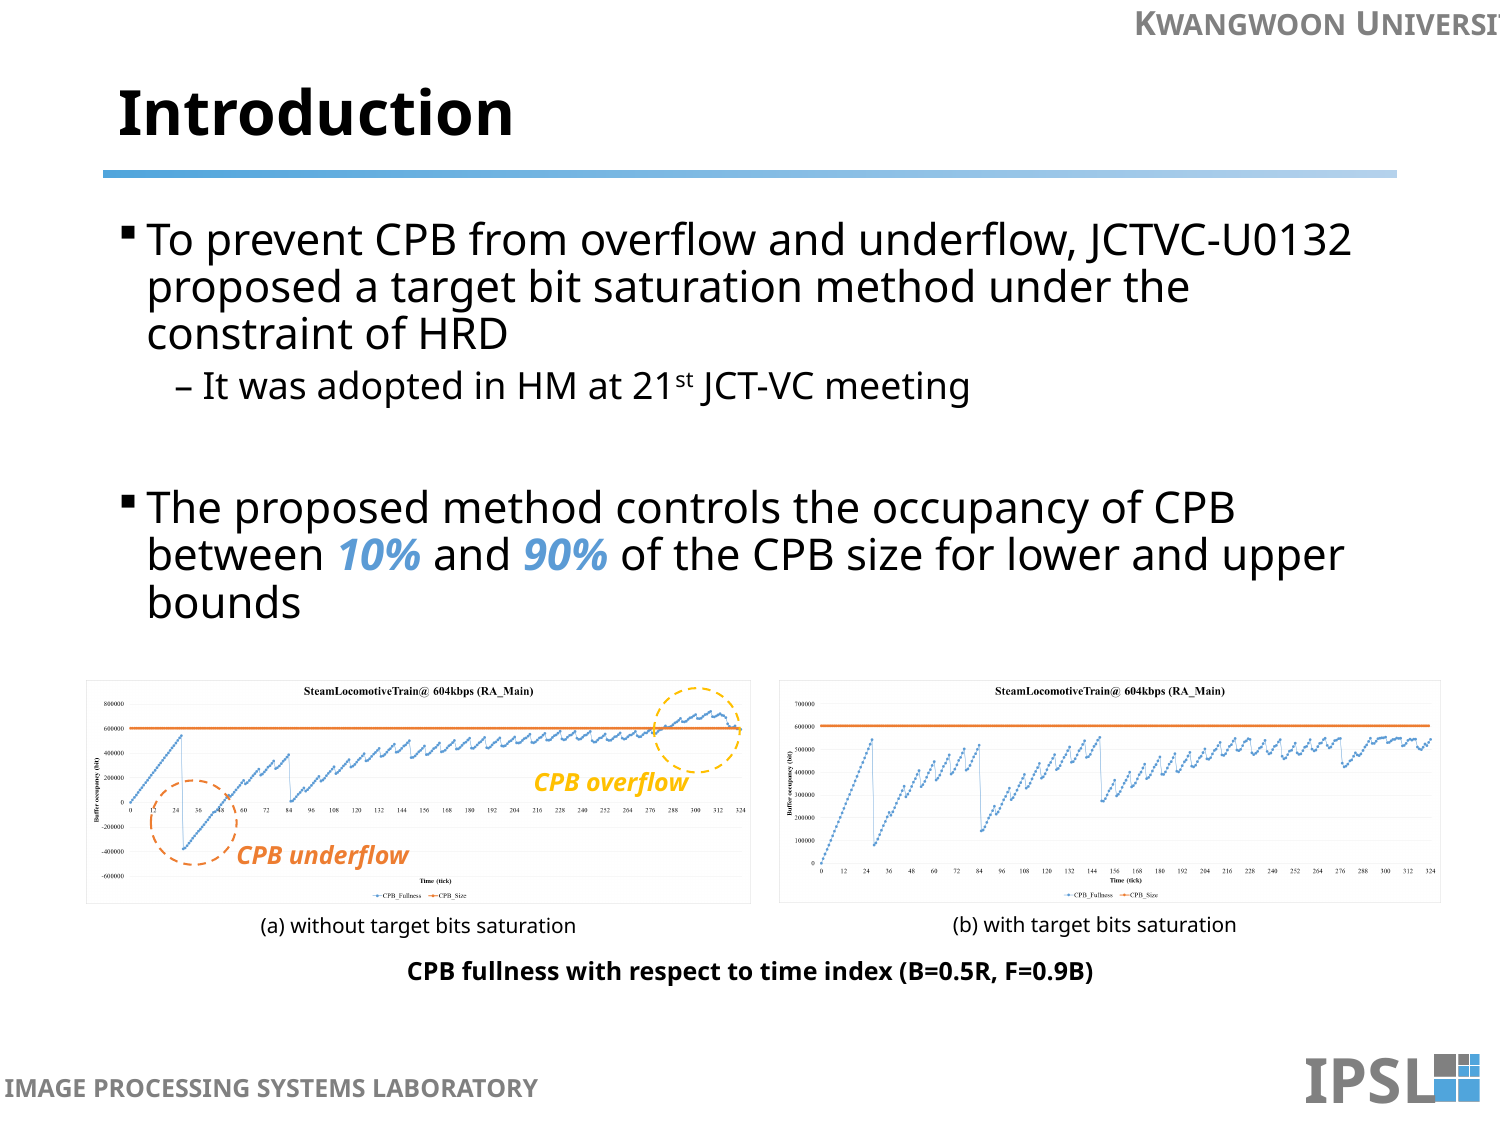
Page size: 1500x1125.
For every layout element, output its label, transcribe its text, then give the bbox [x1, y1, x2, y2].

list To prevent CPB from overflow and underflow, JCTVC-U0132 proposed a target bit saturation method under the constraint of HRD It was adopted in HM at 21st JCT-VC meeting The proposed method controls the occupancy of CPB between 10% and 90% of the CPB size for lower and upper bounds [103, 209, 1397, 1014]
title Introduction [103, 59, 1397, 171]
text_box (a) without target bits saturation [245, 905, 592, 946]
picture [779, 680, 1441, 904]
picture [1430, 1050, 1480, 1108]
text_box CPB fullness with respect to time index (B=0.5R, F=0.9B) [392, 948, 1110, 993]
text_box (b) with target bits saturation [938, 904, 1252, 944]
picture [85, 680, 751, 904]
